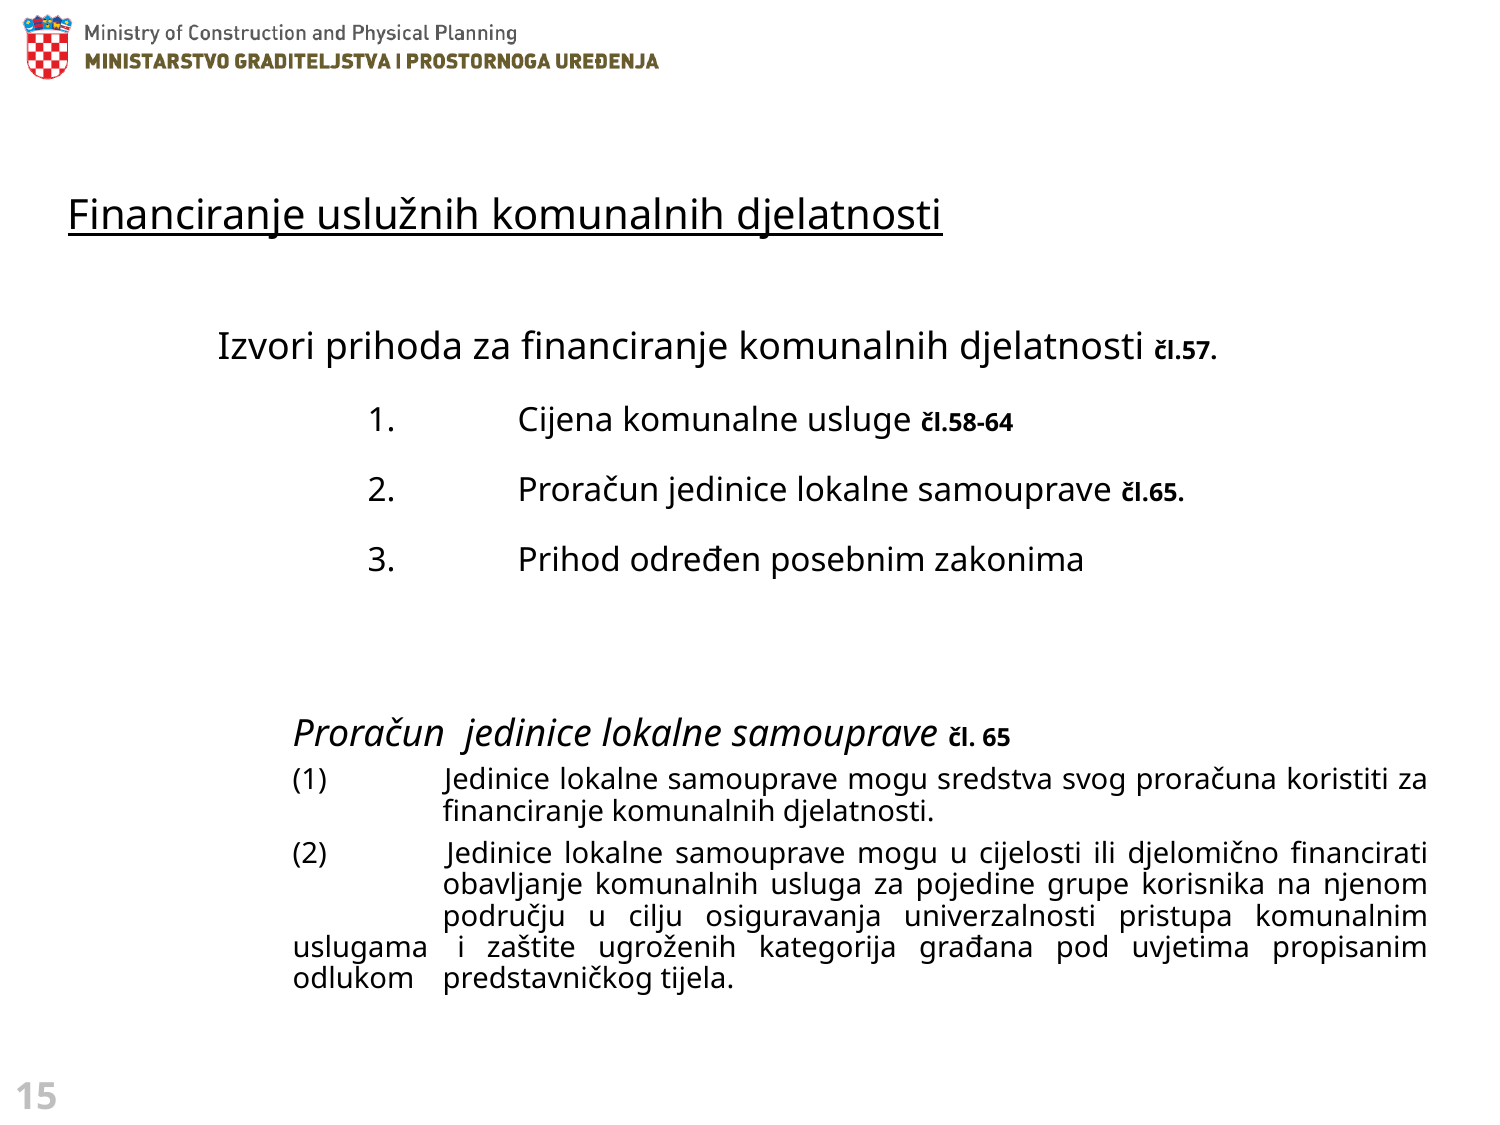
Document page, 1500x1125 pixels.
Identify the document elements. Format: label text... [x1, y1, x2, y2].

picture [0, 0, 689, 100]
text_box Financiranje uslužnih komunalnih djelatnosti Izvori prihoda za financiranje komunalnih djelatnosti čl.57. 1. Cijena komunalne usluge čl.58-64 2. Proračun jedinice lokalne samouprave čl.65. 3. Prihod određen posebnim zakonima Proračun jedinice lokalne samouprave čl. 65 (1) Jedinice lokalne samouprave mogu sredstva svog proračuna koristiti za financiranje komunalnih djelatnosti. (2) Jedinice lokalne samouprave mogu u cijelosti ili djelomično financirati obavljanje komunalnih usluga za pojedine grupe korisnika na njenom području u cilju osiguravanja univerzalnosti pristupa komunalnim uslugama i zaštite ugroženih kategorija građana pod uvjetima propisanim odlukom predstavničkog tijela. [52, 186, 1444, 1038]
text_box 15 [0, 1064, 184, 1125]
